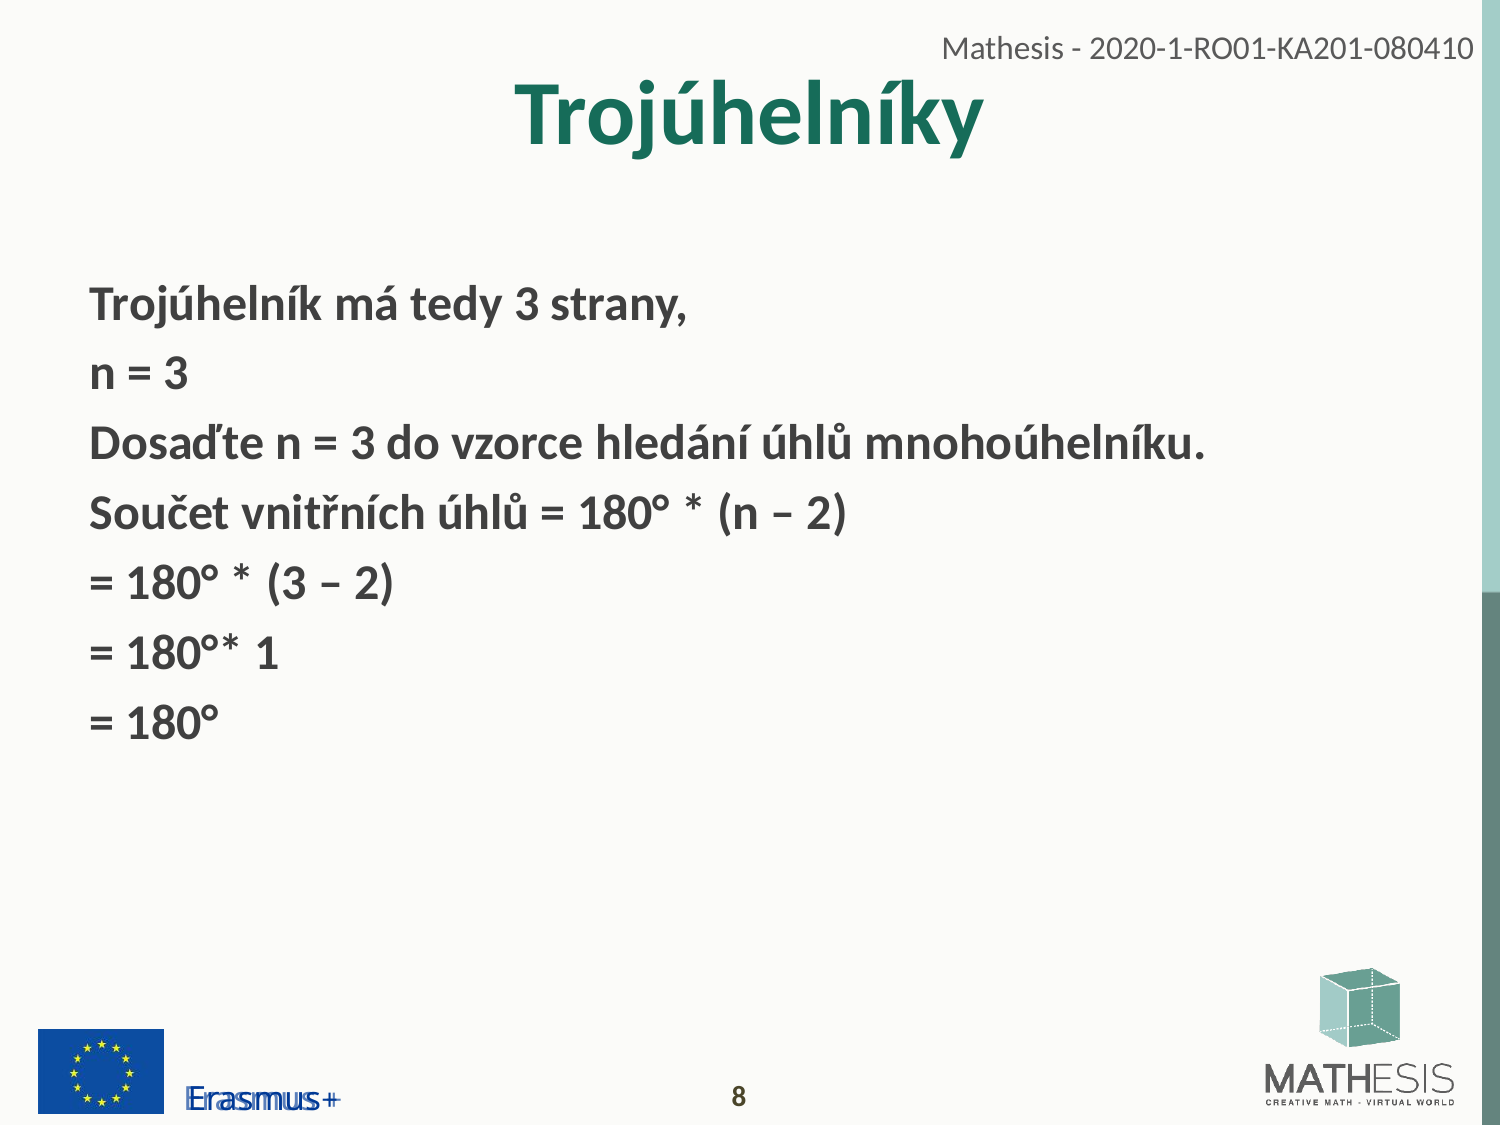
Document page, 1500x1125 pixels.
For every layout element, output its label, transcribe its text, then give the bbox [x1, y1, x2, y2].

list Trojúhelník má tedy 3 strany, n = 3 Dosaďte n = 3 do vzorce hledání úhlů mnohoúhelníku. Součet vnitřních úhlů = 180° * (n – 2) = 180° * (3 – 2) = 180°* 1 = 180° [75, 262, 1425, 1005]
title Trojúhelníky [75, 45, 1425, 233]
picture [38, 1029, 164, 1114]
